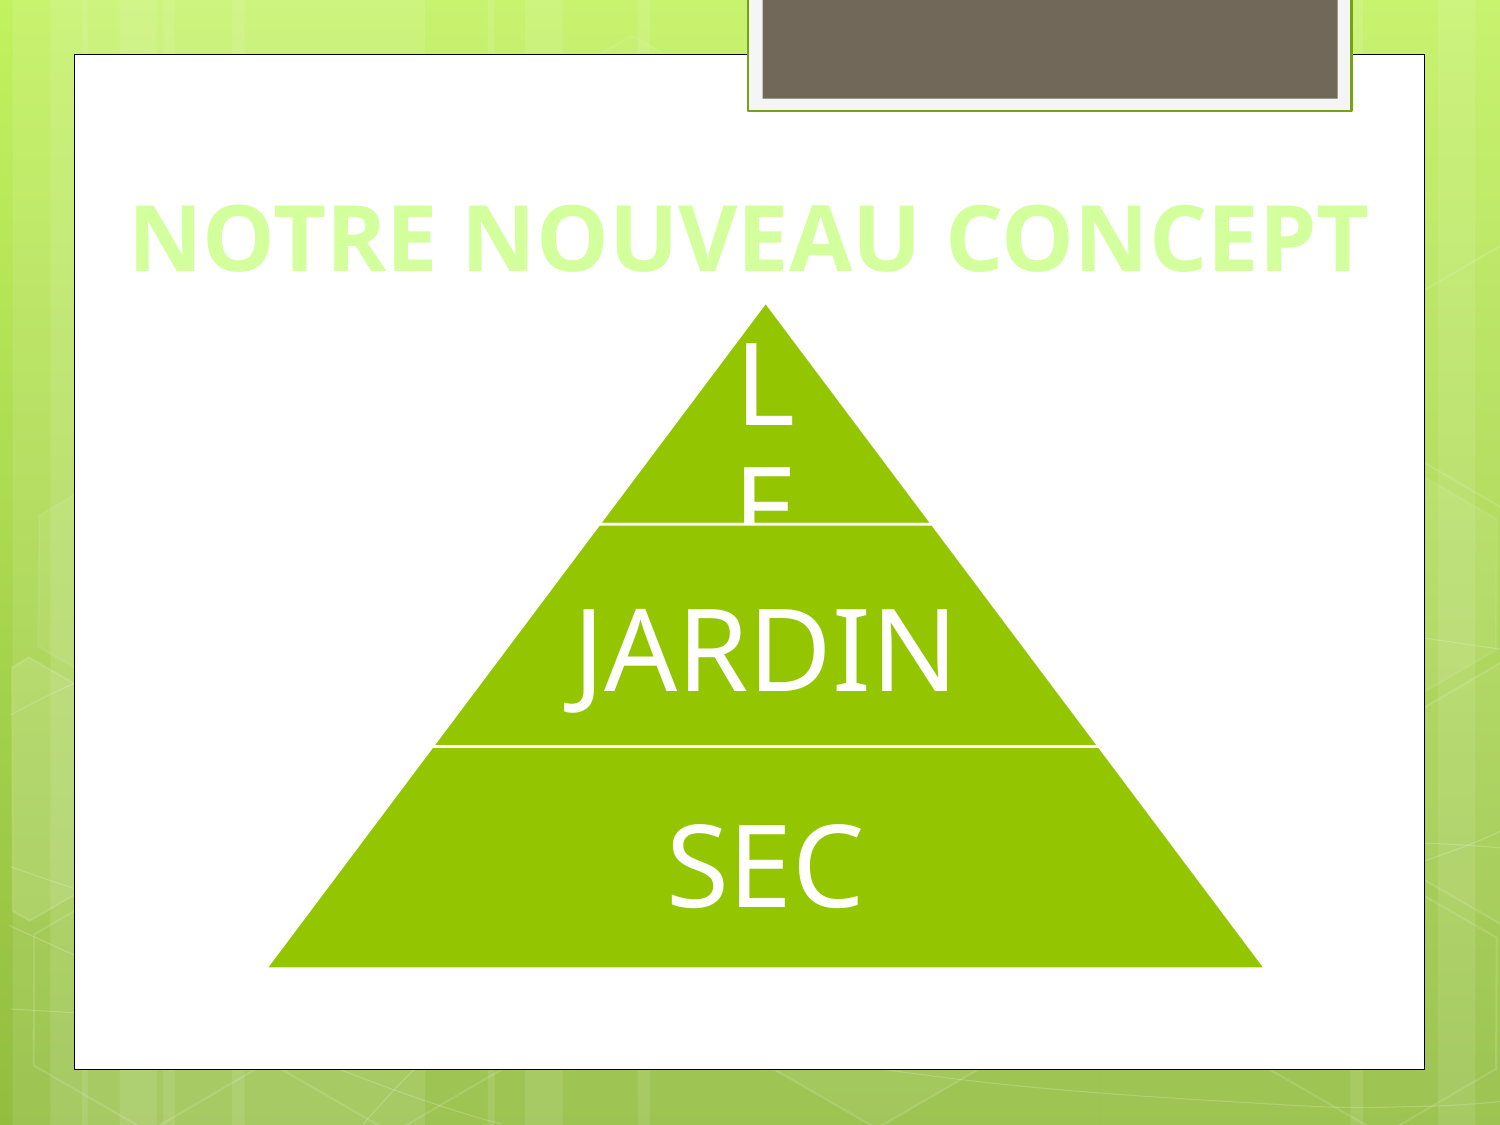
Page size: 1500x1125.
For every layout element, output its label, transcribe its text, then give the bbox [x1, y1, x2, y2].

text_box NOTRE NOUVEAU CONCEPT [88, 172, 1411, 298]
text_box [265, 301, 1266, 969]
